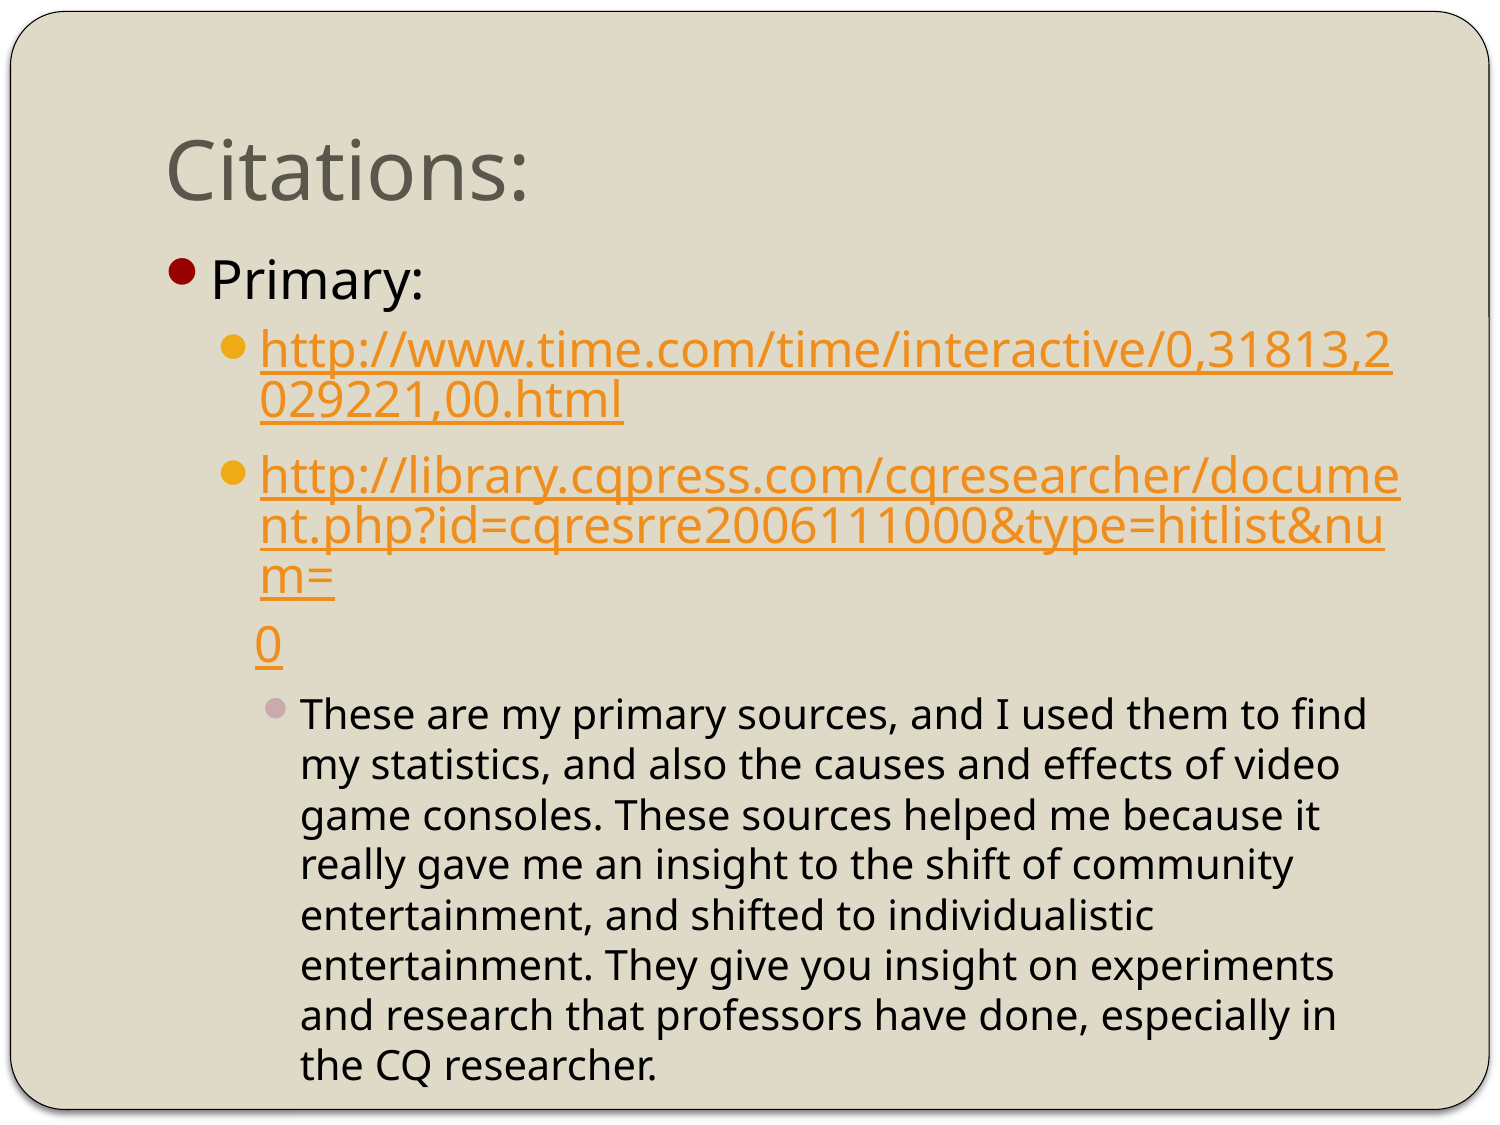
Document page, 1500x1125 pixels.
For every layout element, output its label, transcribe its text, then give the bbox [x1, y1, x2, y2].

list Primary: http://www.time.com/time/interactive/0,31813,2029221,00.html http://library.cqpress.com/cqresearcher/document.php?id=cqresrre2006111000&type=hitlist&num=0 These are my primary sources, and I used them to find my statistics, and also the causes and effects of video game consoles. These sources helped me because it really gave me an insight to the shift of community entertainment, and shifted to individualistic entertainment. They give you insight on experiments and research that professors have done, especially in the CQ researcher. [150, 237, 1425, 988]
title Citations: [150, 45, 1425, 233]
